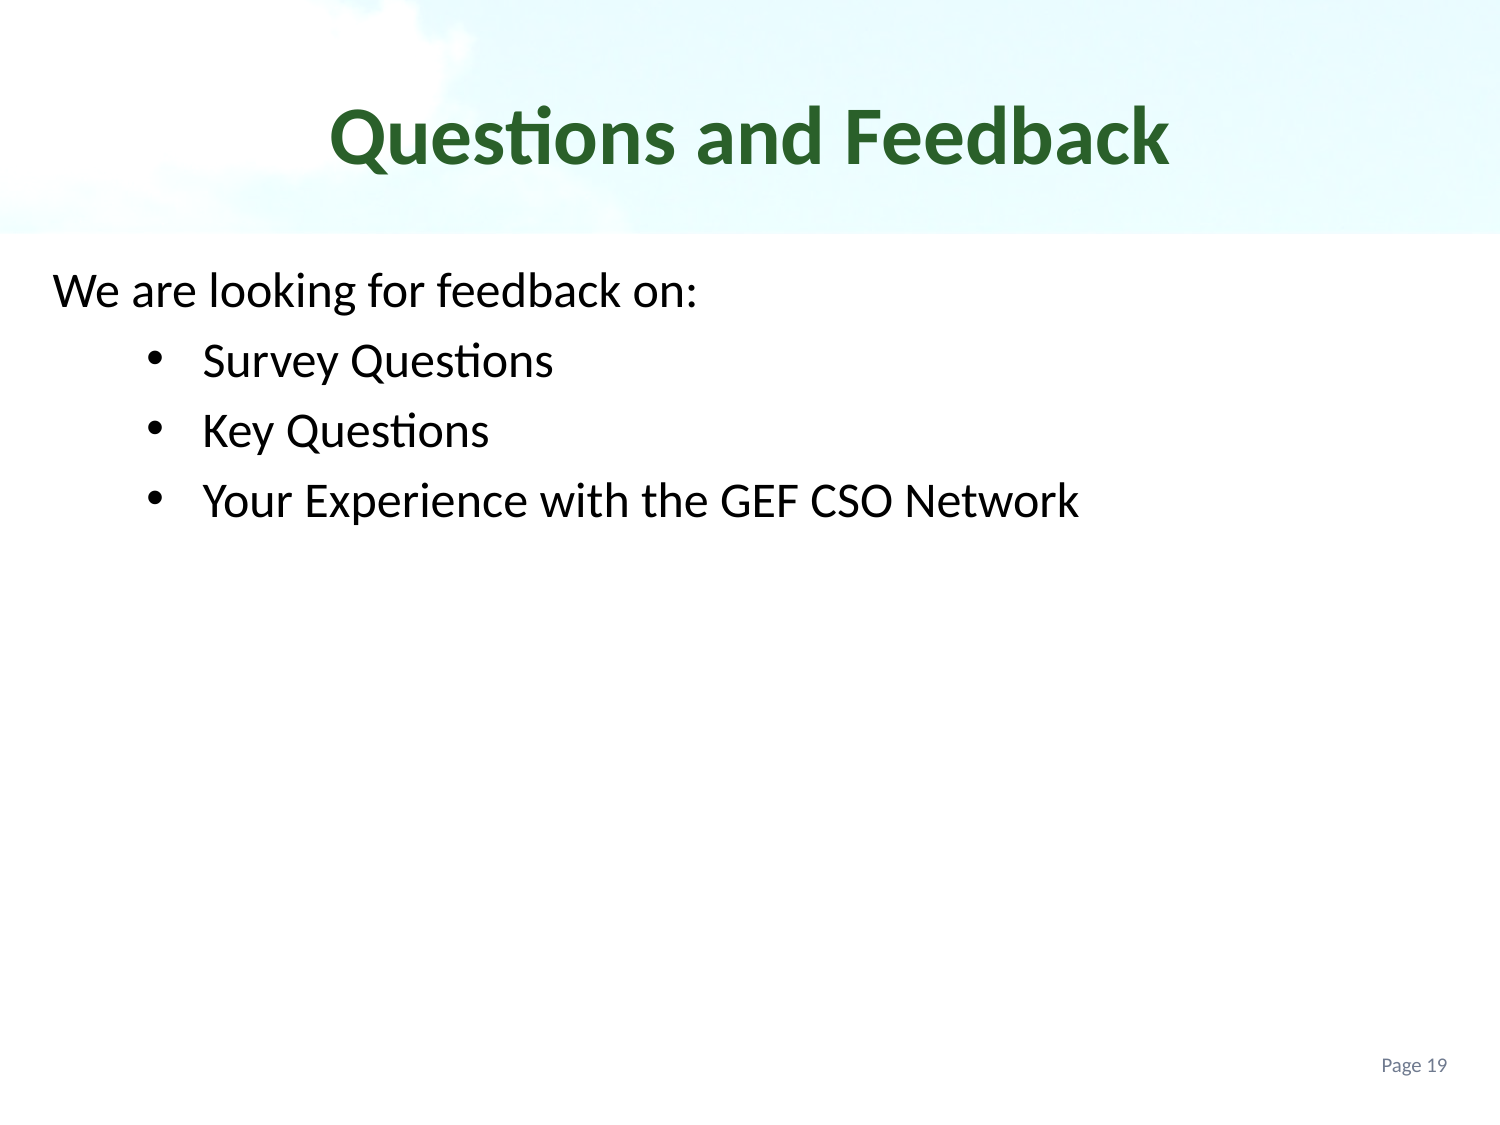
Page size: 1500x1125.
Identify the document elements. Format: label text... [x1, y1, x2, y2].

title Questions and Feedback [37, 37, 1463, 225]
list We are looking for feedback on: Survey Questions Key Questions Your Experience with the GEF CSO Network [37, 249, 1463, 1025]
